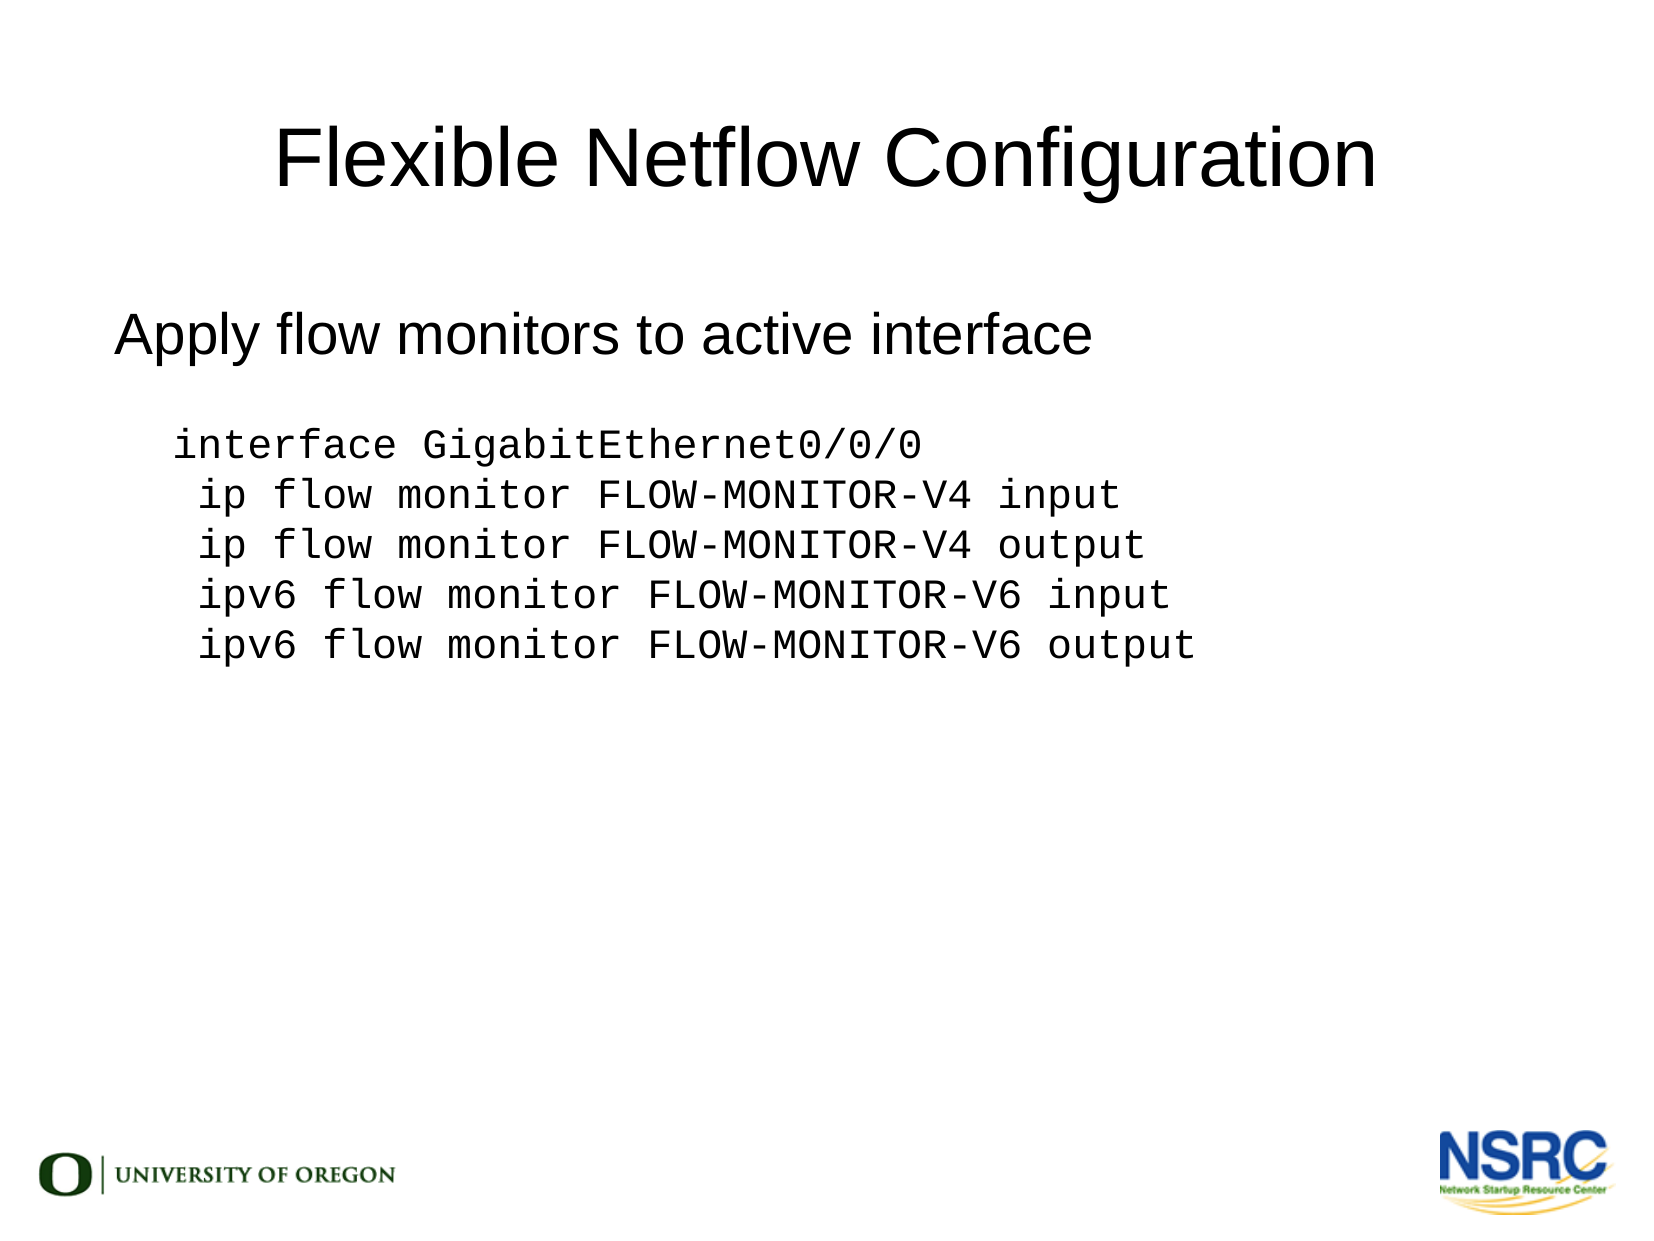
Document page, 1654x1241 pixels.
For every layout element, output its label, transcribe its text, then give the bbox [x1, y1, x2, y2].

text_box Flexible Netflow Configuration [82, 49, 1571, 257]
picture [37, 1151, 397, 1198]
text_box Apply flow monitors to active interface interface GigabitEthernet0/0/0 ip flow monitor FLOW-MONITOR-V4 input ip flow monitor FLOW-MONITOR-V4 output ipv6 flow monitor FLOW-MONITOR-V6 input ipv6 flow monitor FLOW-MONITOR-V6 output [82, 289, 1571, 1108]
picture [1440, 1130, 1616, 1215]
